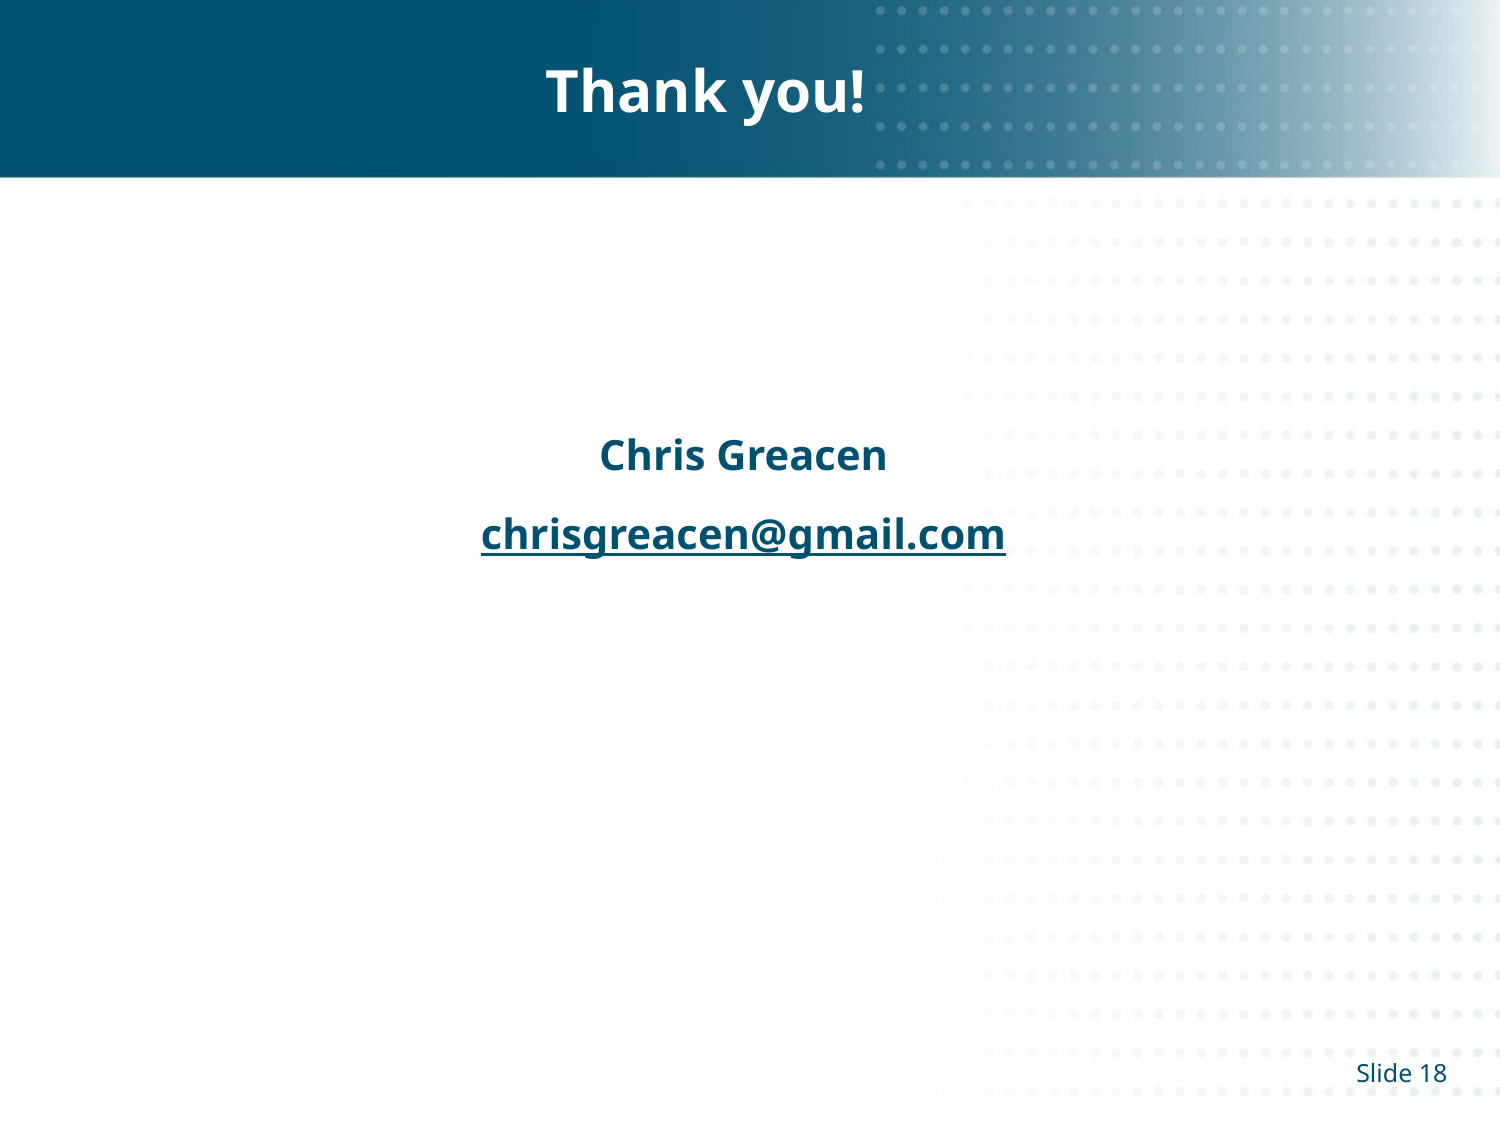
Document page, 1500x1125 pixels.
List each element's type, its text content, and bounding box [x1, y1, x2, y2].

slide_number 18 [1112, 1049, 1463, 1125]
picture [0, 0, 1500, 1125]
list Chris Greacen chrisgreacen@gmail.com [125, 262, 1363, 1005]
title Thank you! [112, 0, 1300, 184]
